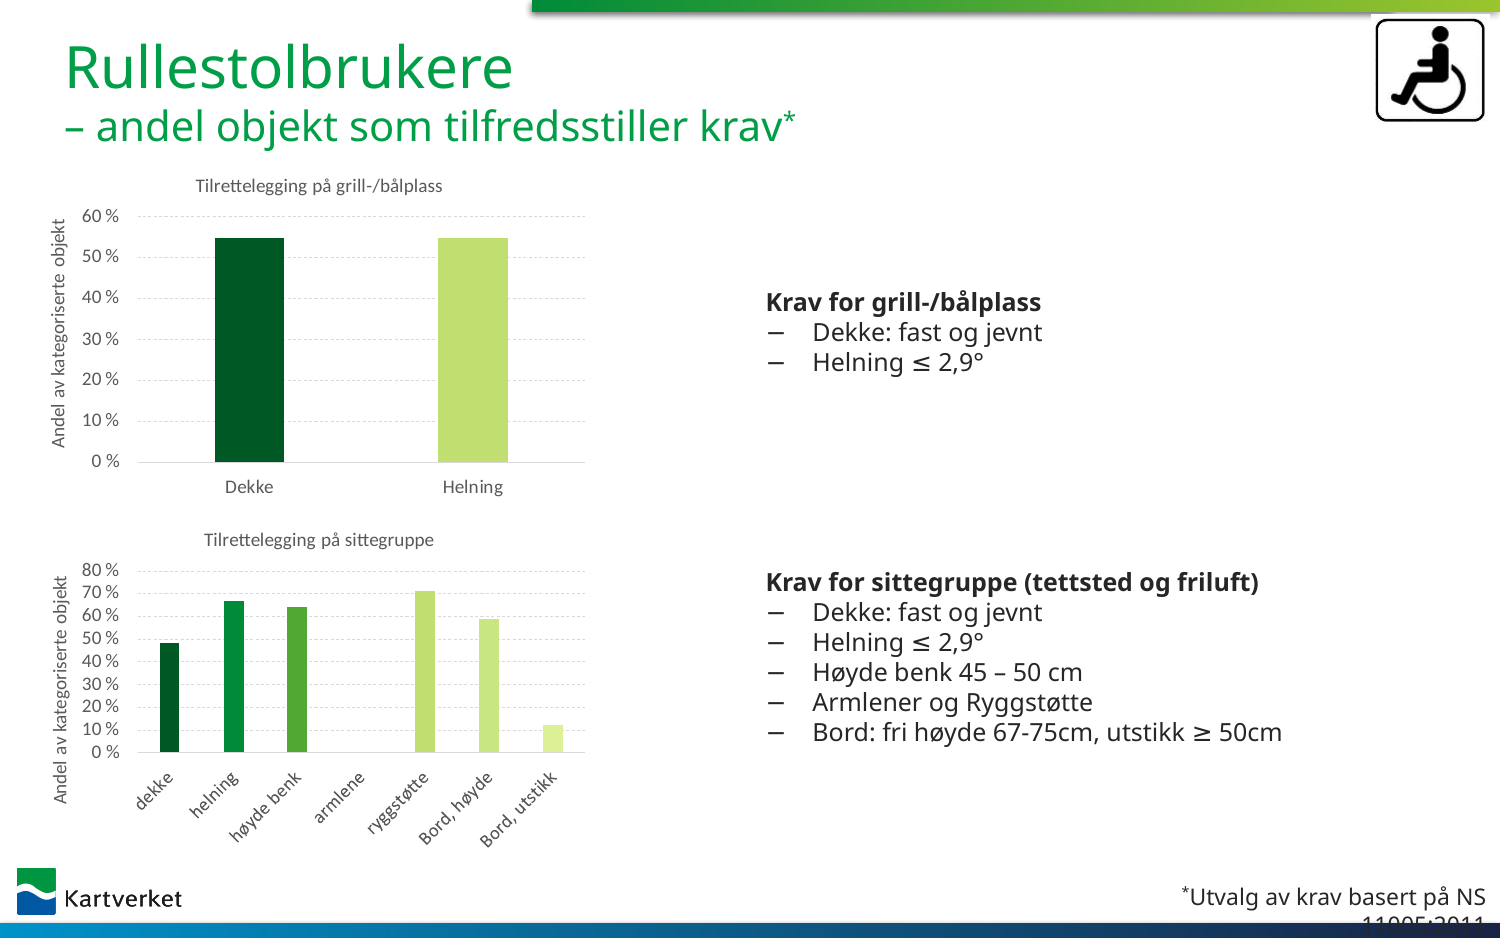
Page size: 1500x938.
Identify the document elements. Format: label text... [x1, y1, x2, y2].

text_box Krav for grill-/bålplass Dekke: fast og jevnt Helning ≤ 2,9° [750, 279, 1452, 384]
text_box Krav for sittegruppe (tettsted og friluft) Dekke: fast og jevnt Helning ≤ 2,9° Høyde benk 45 – 50 cm Armlener og Ryggstøtte Bord: fri høyde 67-75cm, utstikk ≥ 50cm [750, 559, 1500, 754]
text_box *Utvalg av krav basert på NS 11005:2011 [1068, 873, 1500, 938]
picture [1371, 13, 1491, 127]
picture [41, 520, 596, 859]
picture [41, 166, 596, 505]
text_box Rullestolbrukere – andel objekt som tilfredsstiller krav* [49, 14, 1431, 158]
